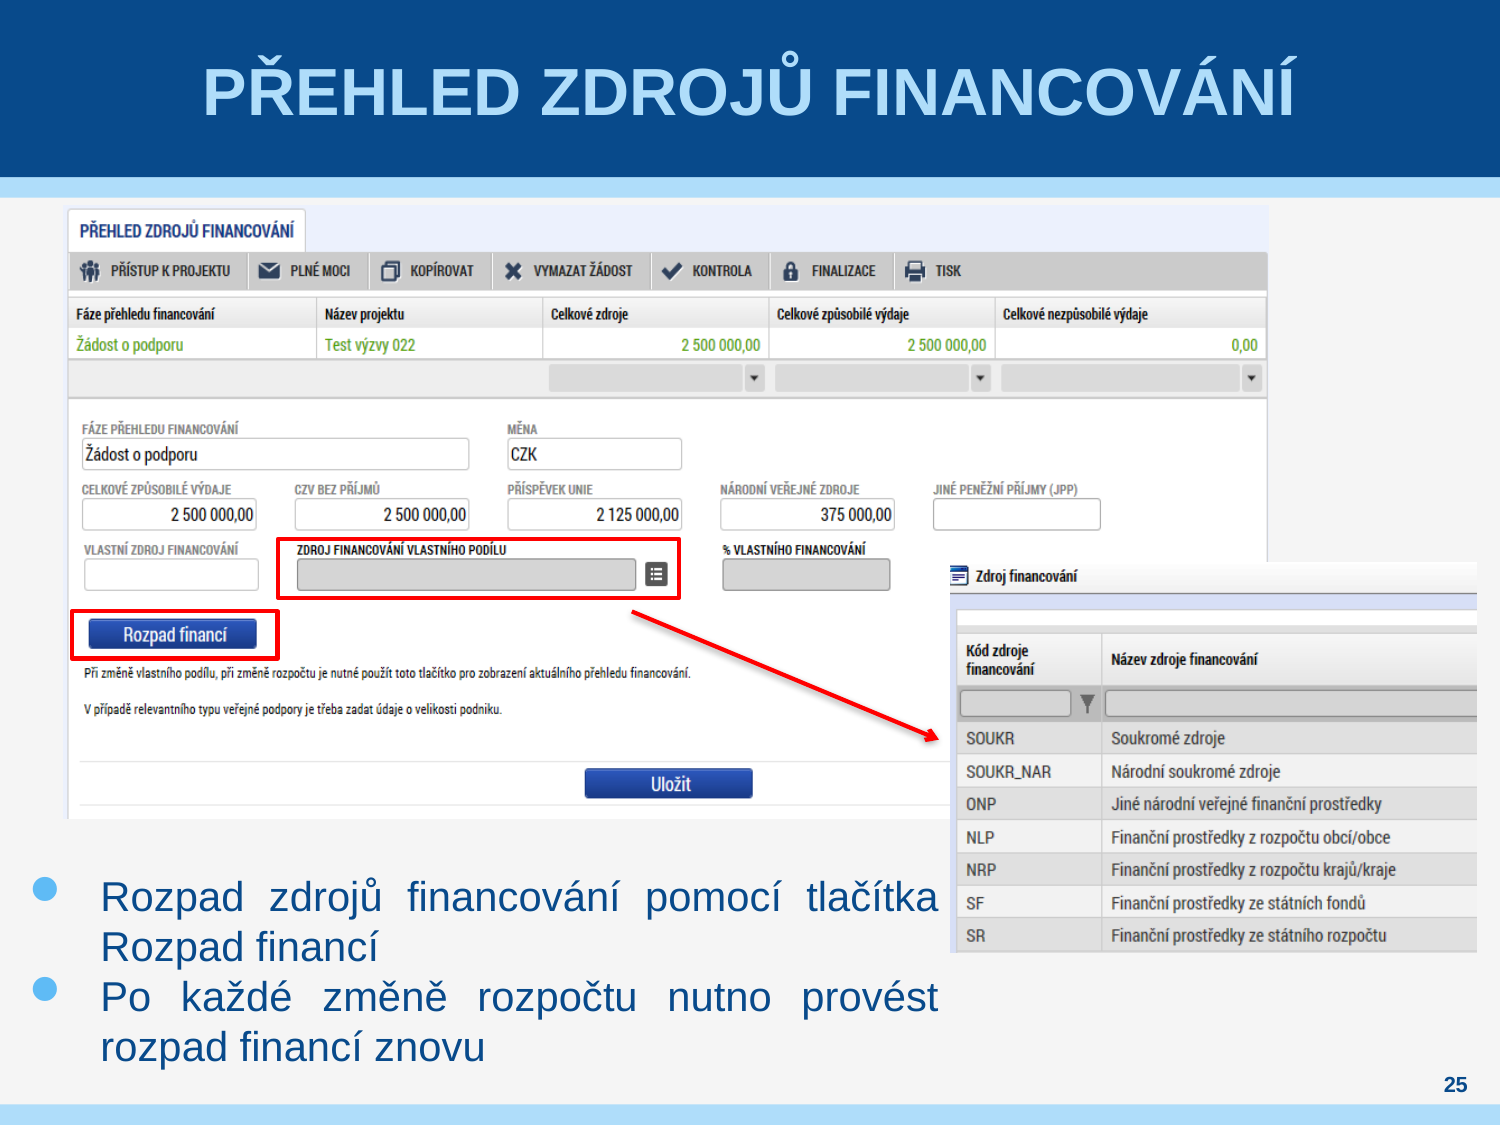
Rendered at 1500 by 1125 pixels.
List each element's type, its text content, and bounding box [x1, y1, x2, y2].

title Přehled zdrojů financování [59, 0, 1441, 178]
list Rozpad zdrojů financování pomocí tlačítka Rozpad financí Po každé změně rozpočtu nutno provést rozpad financí znovu [29, 869, 939, 1094]
slide_number 25 [1417, 1068, 1495, 1099]
picture [63, 204, 1477, 953]
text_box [631, 611, 940, 740]
